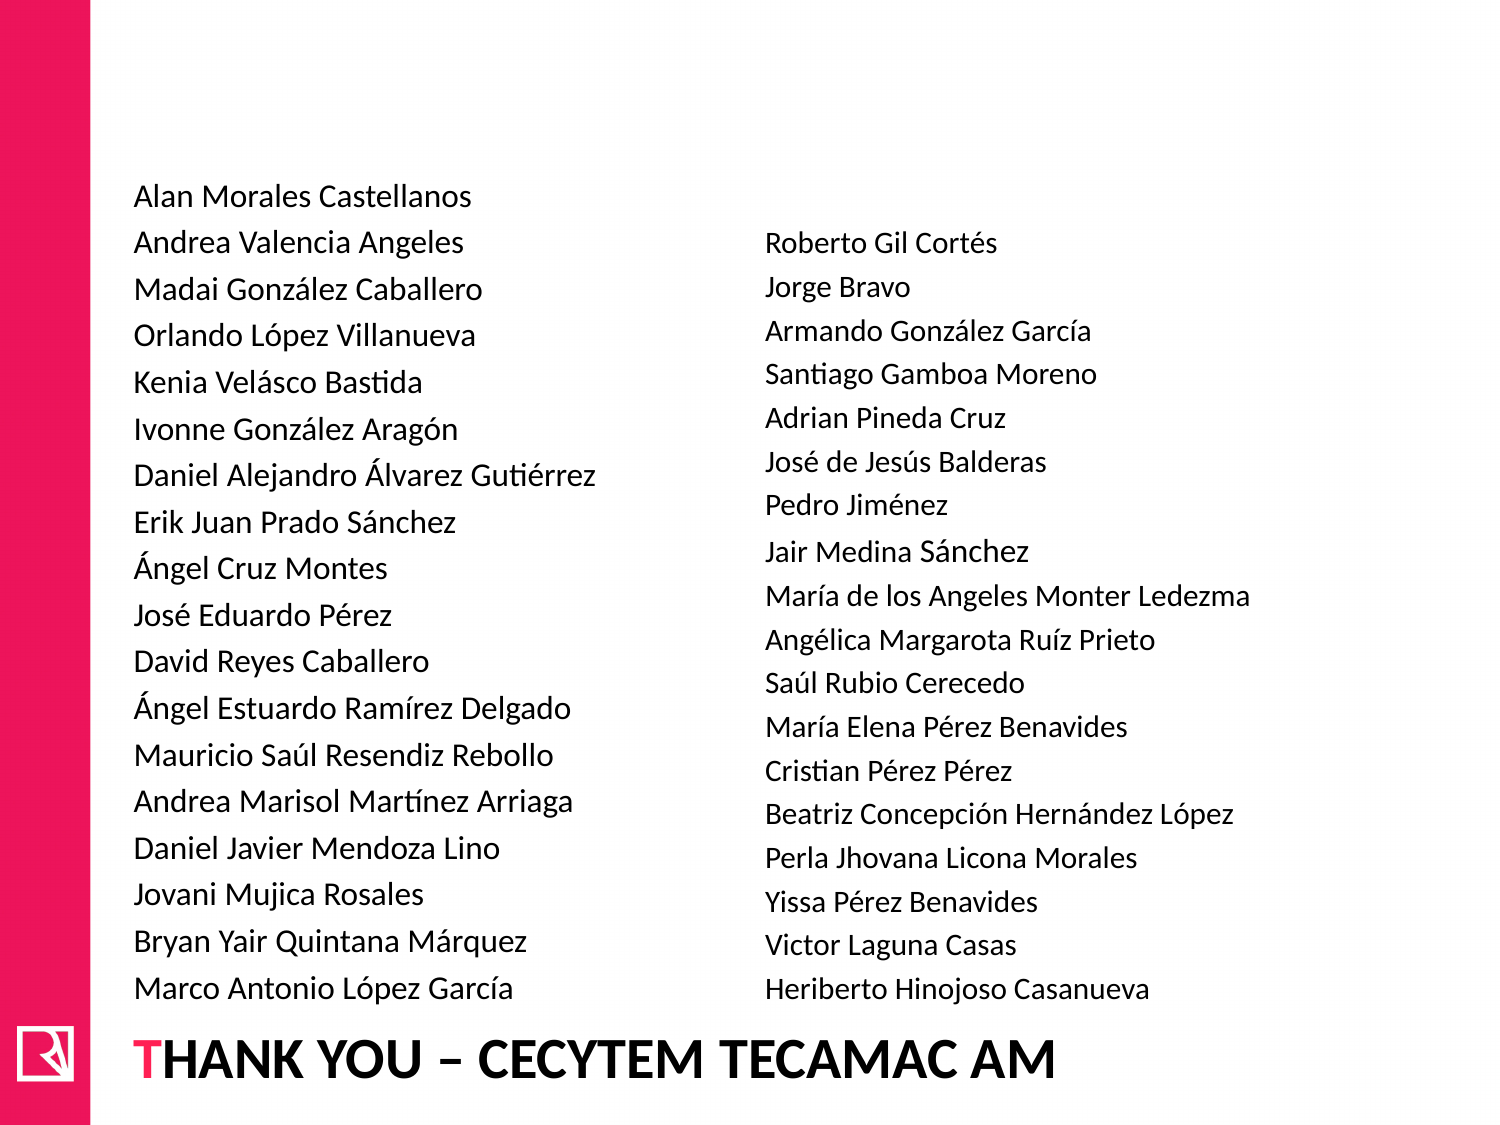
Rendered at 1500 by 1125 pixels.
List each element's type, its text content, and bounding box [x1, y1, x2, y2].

text_box Roberto Gil Cortés Jorge Bravo Armando González García Santiago Gamboa Moreno Adrian Pineda Cruz José de Jesús Balderas Pedro Jiménez Jair Medina Sánchez María de los Angeles Monter Ledezma Angélica Margarota Ruíz Prieto Saúl Rubio Cerecedo María Elena Pérez Benavides Cristian Pérez Pérez Beatriz Concepción Hernández López Perla Jhovana Licona Morales Yissa Pérez Benavides Victor Laguna Casas Heriberto Hinojoso Casanueva [750, 30, 1317, 1014]
title Thank you – cecytem tecamac am [118, 1013, 1394, 1125]
list Alan Morales Castellanos Andrea Valencia Angeles Madai González Caballero Orlando López Villanueva Kenia Velásco Bastida Ivonne González Aragón Daniel Alejandro Álvarez Gutiérrez Erik Juan Prado Sánchez Ángel Cruz Montes José Eduardo Pérez David Reyes Caballero Ángel Estuardo Ramírez Delgado Mauricio Saúl Resendiz Rebollo Andrea Marisol Martínez Arriaga Daniel Javier Mendoza Lino Jovani Mujica Rosales Bryan Yair Quintana Márquez Marco Antonio López García [118, 30, 656, 1014]
picture [0, 0, 1500, 1125]
